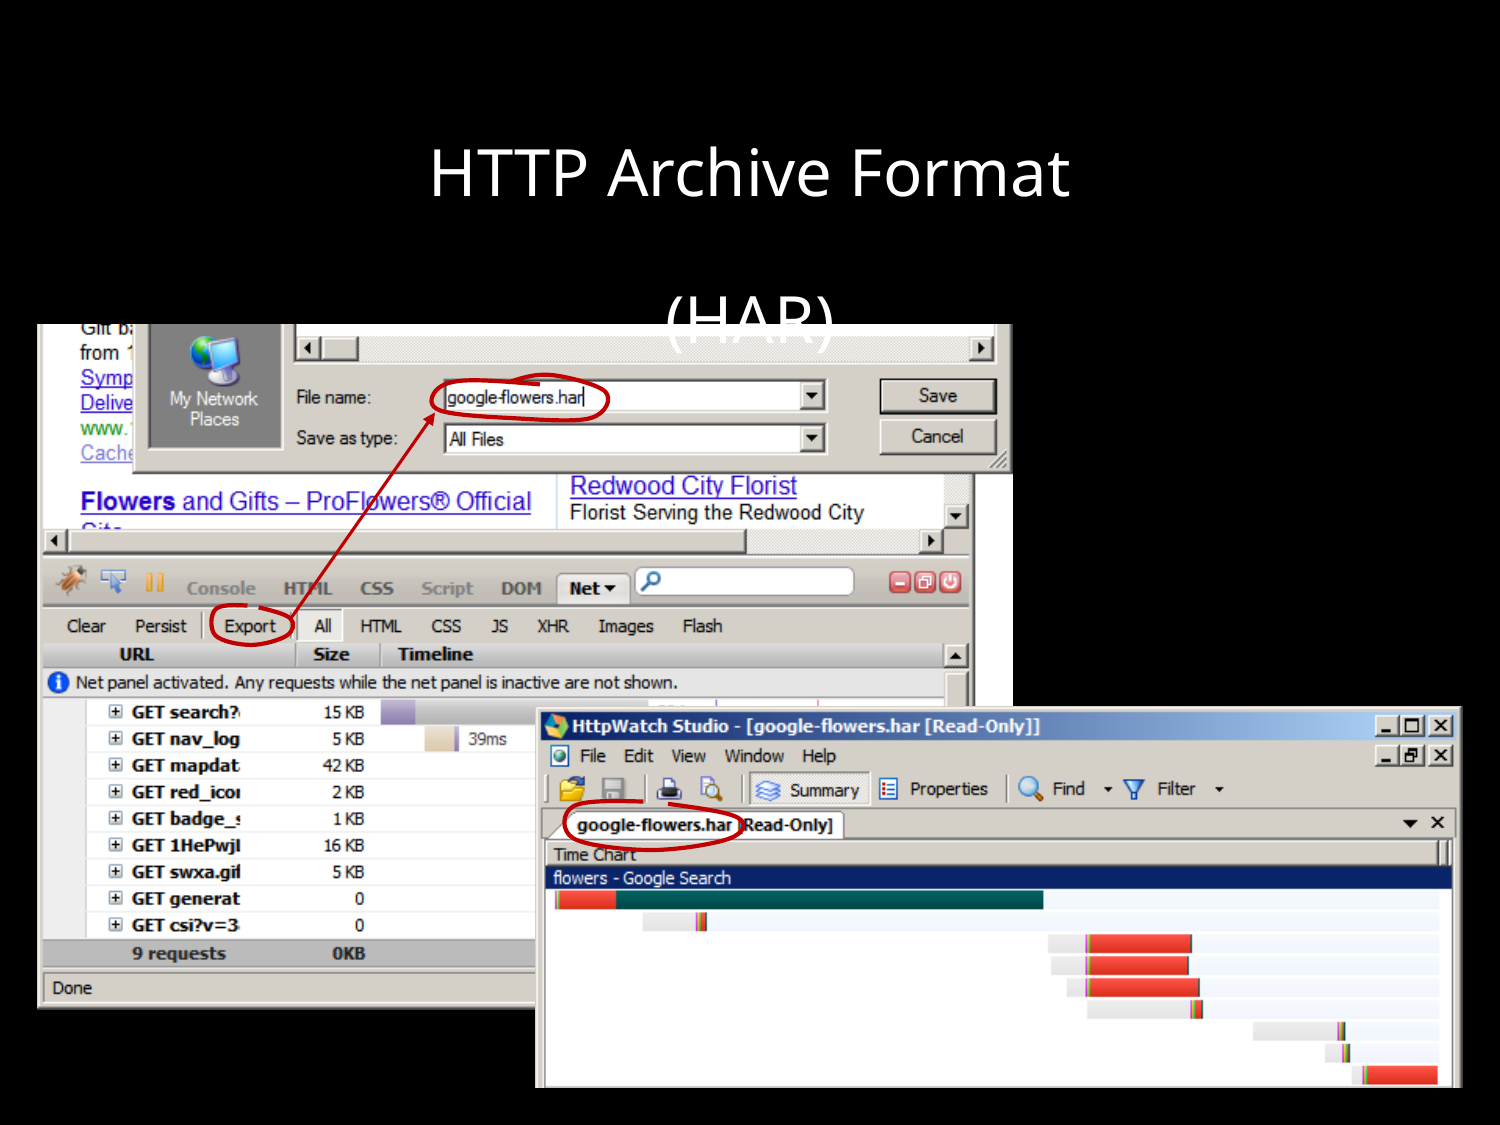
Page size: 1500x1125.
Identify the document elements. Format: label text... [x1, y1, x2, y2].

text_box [290, 412, 436, 619]
picture [37, 324, 1463, 1088]
text_box HTTP Archive Format (HAR) [37, 62, 1463, 348]
